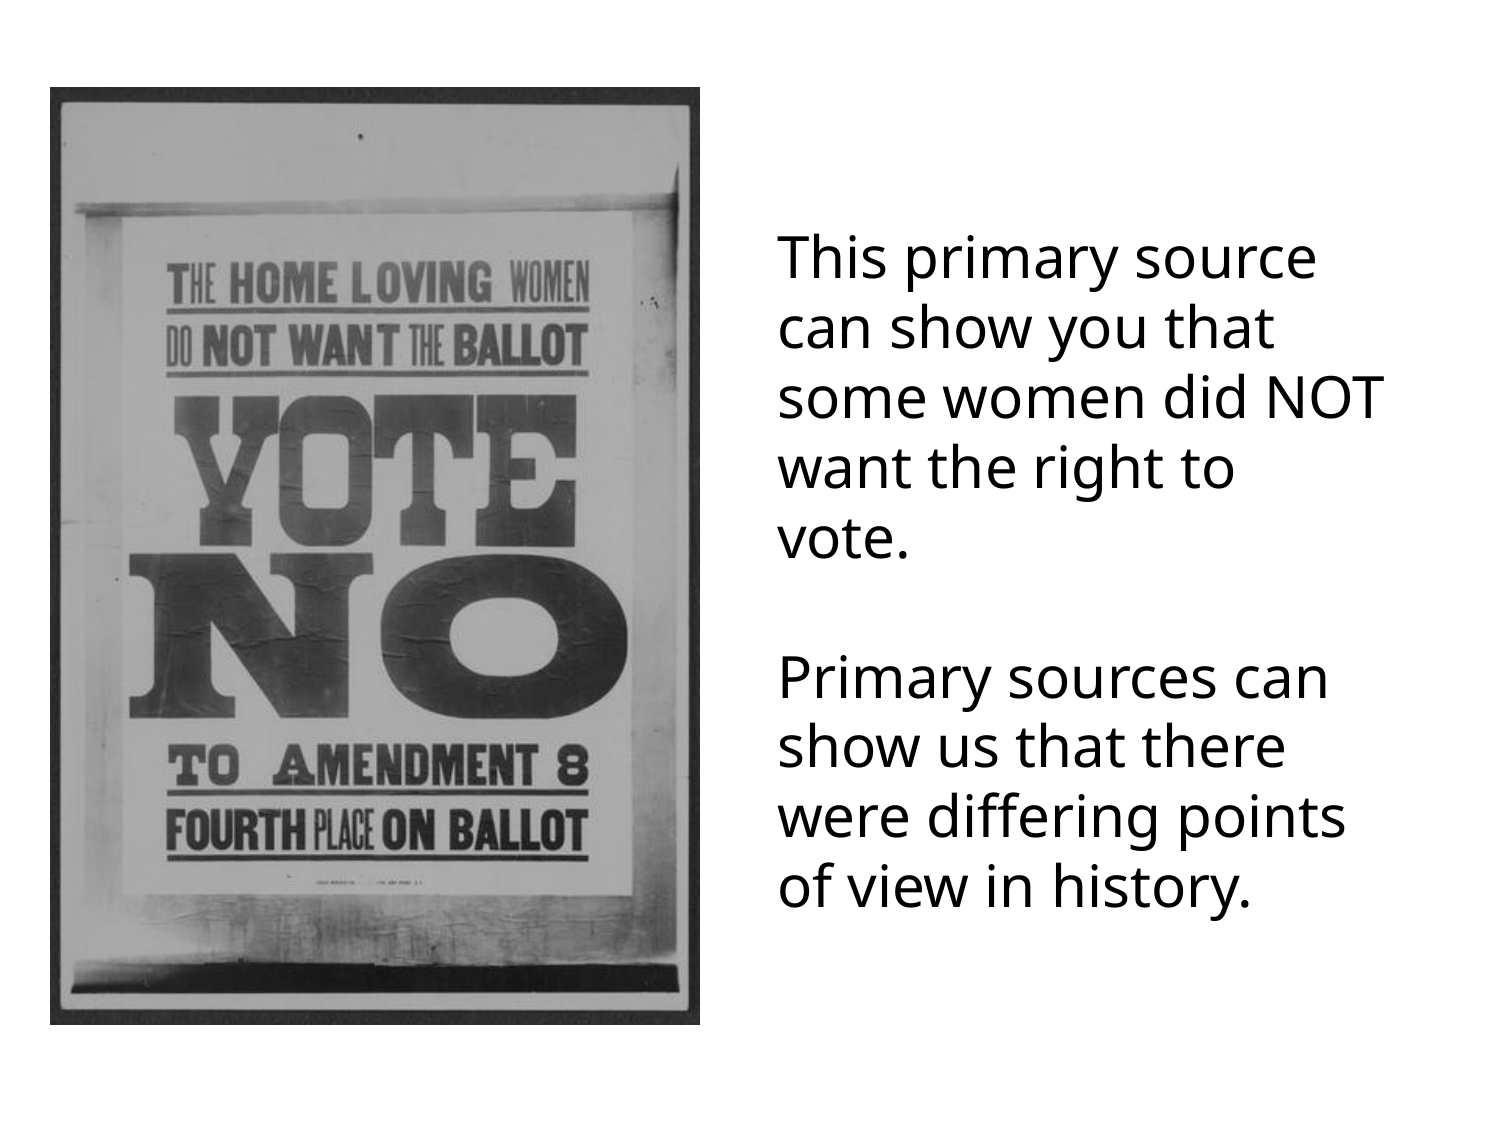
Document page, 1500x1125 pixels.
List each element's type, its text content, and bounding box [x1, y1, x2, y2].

picture [49, 87, 701, 1026]
text_box This primary source can show you that some women did NOT want the right to vote. Primary sources can show us that there were differing points of view in history. [762, 212, 1400, 927]
